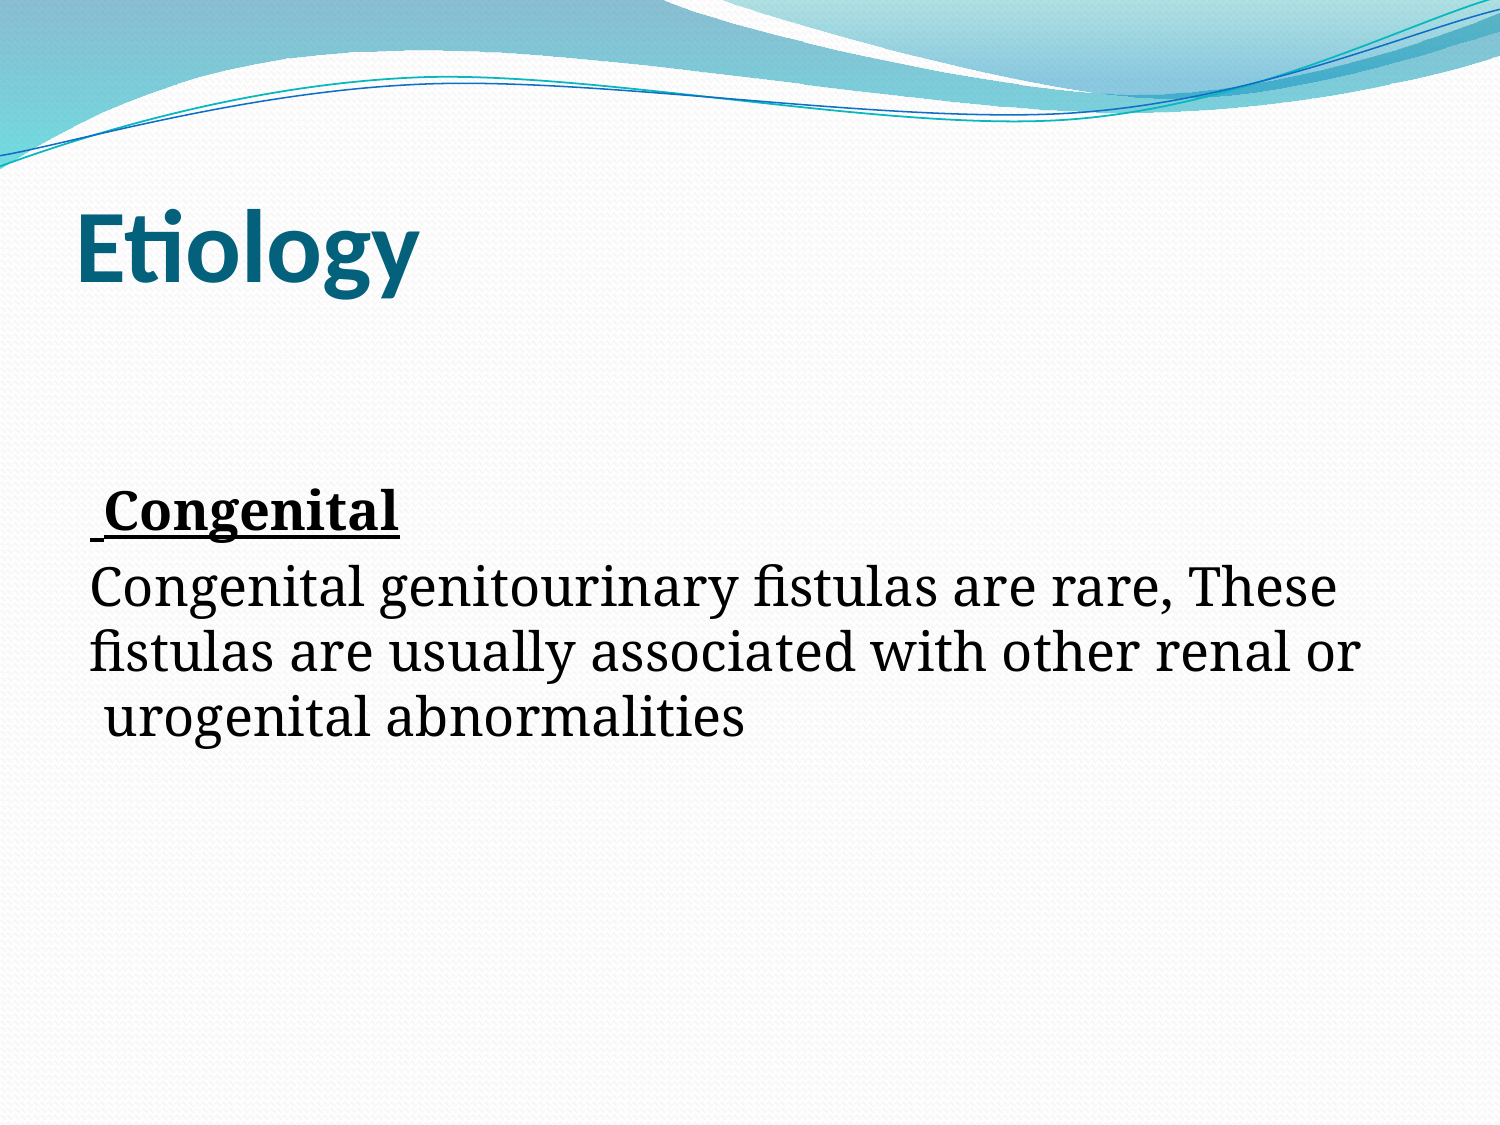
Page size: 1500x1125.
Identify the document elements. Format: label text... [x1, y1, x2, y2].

title Etiology [75, 115, 1425, 303]
list Congenital Congenital genitourinary fistulas are rare, These fistulas are usually associated with other renal or urogenital abnormalities [75, 317, 1425, 1038]
